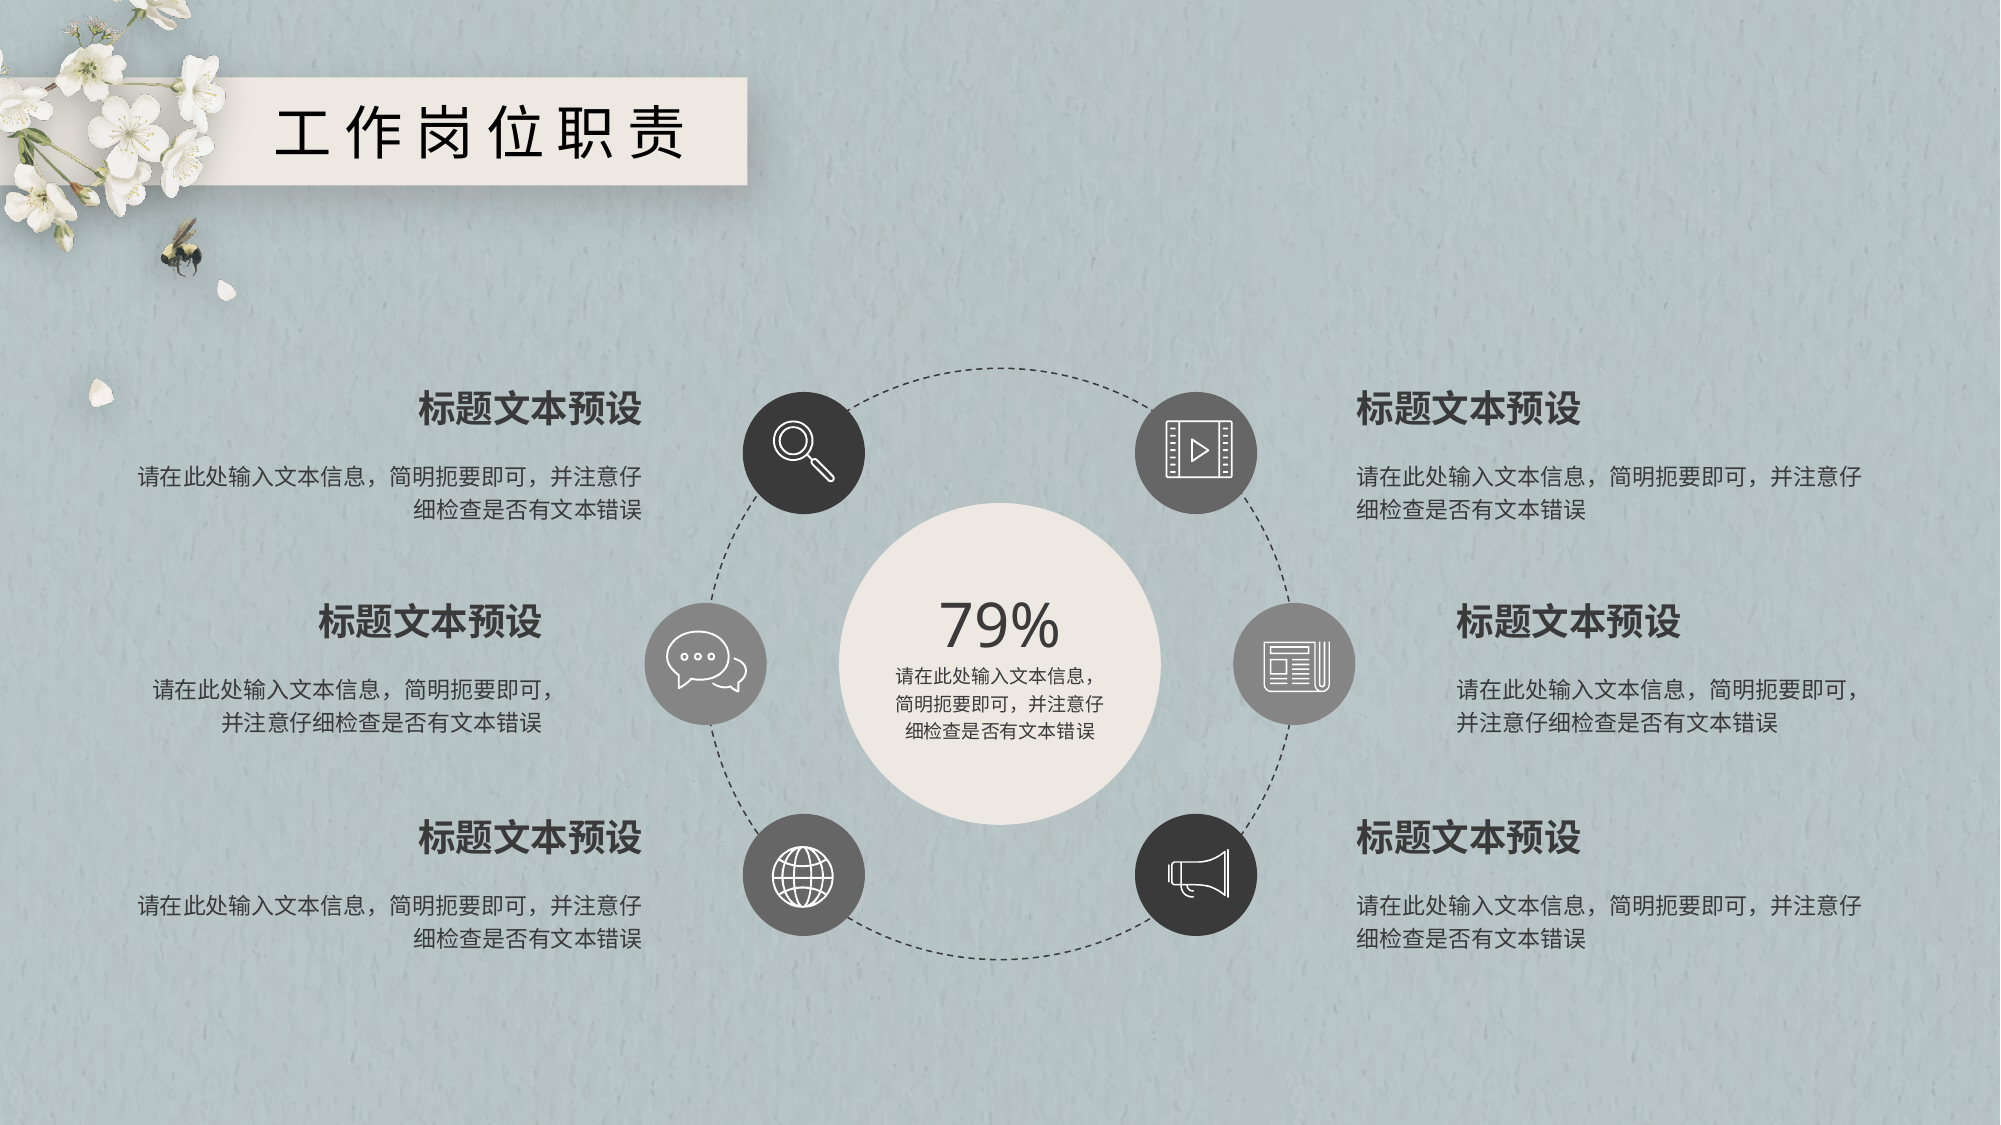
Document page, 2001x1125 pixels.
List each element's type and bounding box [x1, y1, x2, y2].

text_box [644, 368, 1356, 960]
text_box [108, 376, 1890, 966]
text_box [0, 0, 748, 429]
picture [0, 0, 2000, 1125]
